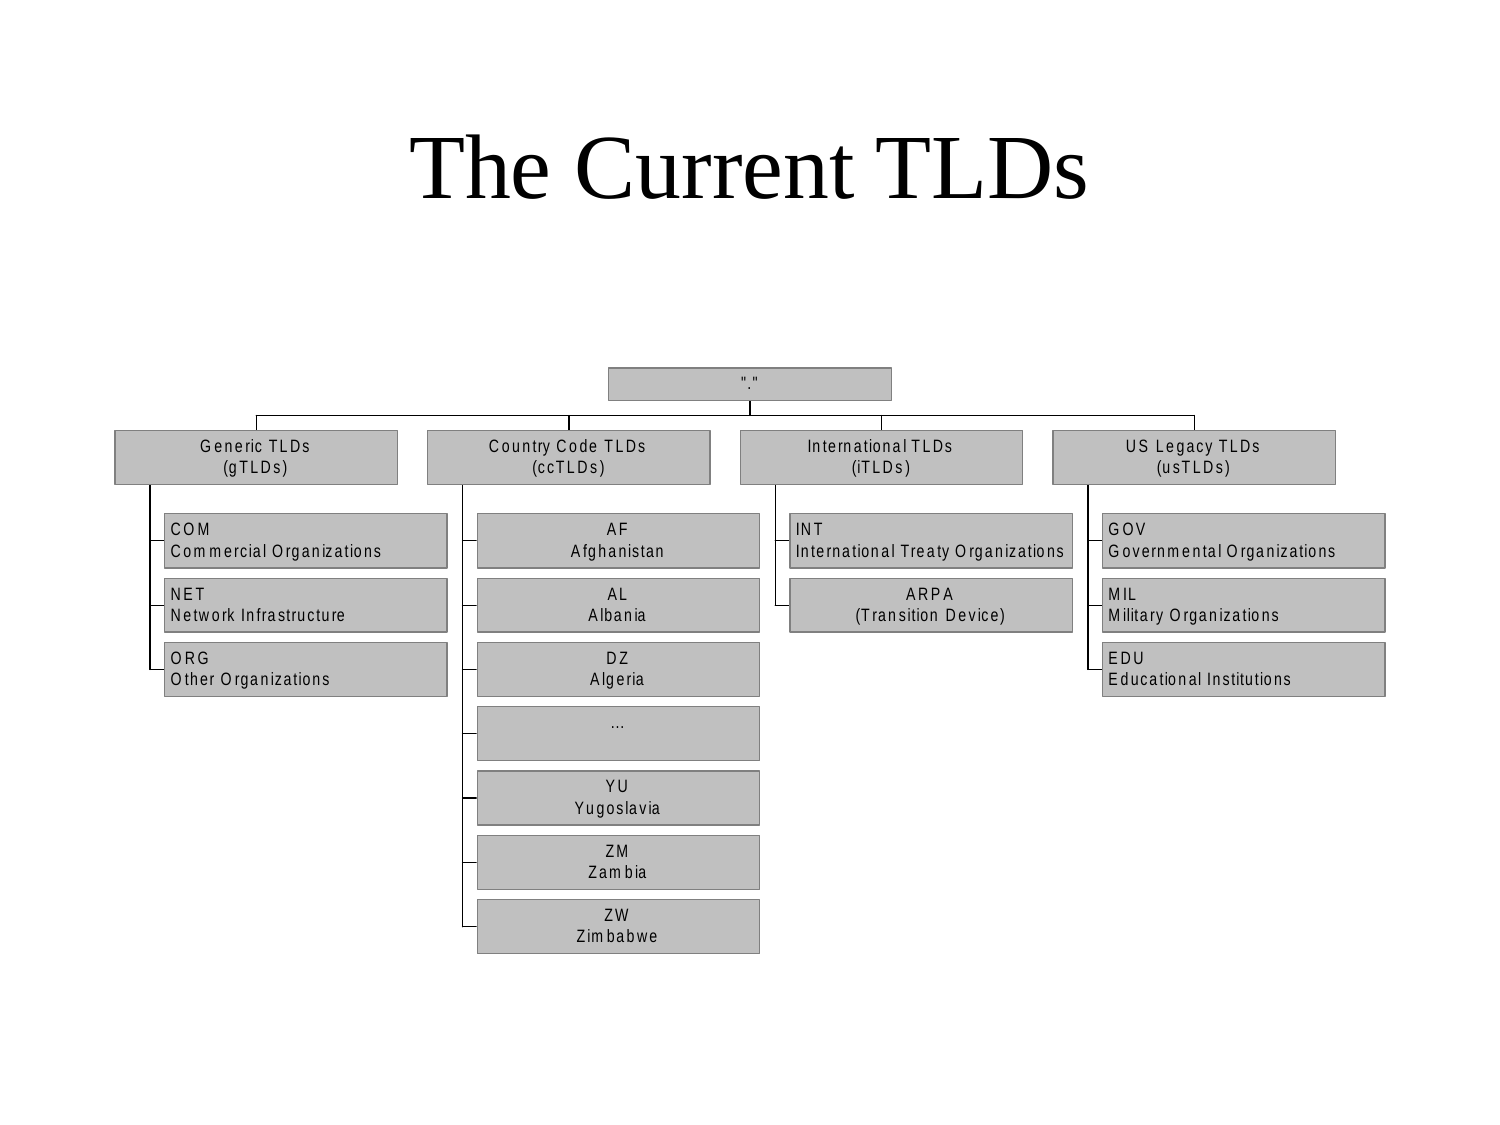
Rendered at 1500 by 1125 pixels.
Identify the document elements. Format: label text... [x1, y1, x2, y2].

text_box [112, 364, 1388, 957]
title The Current TLDs [112, 99, 1388, 288]
